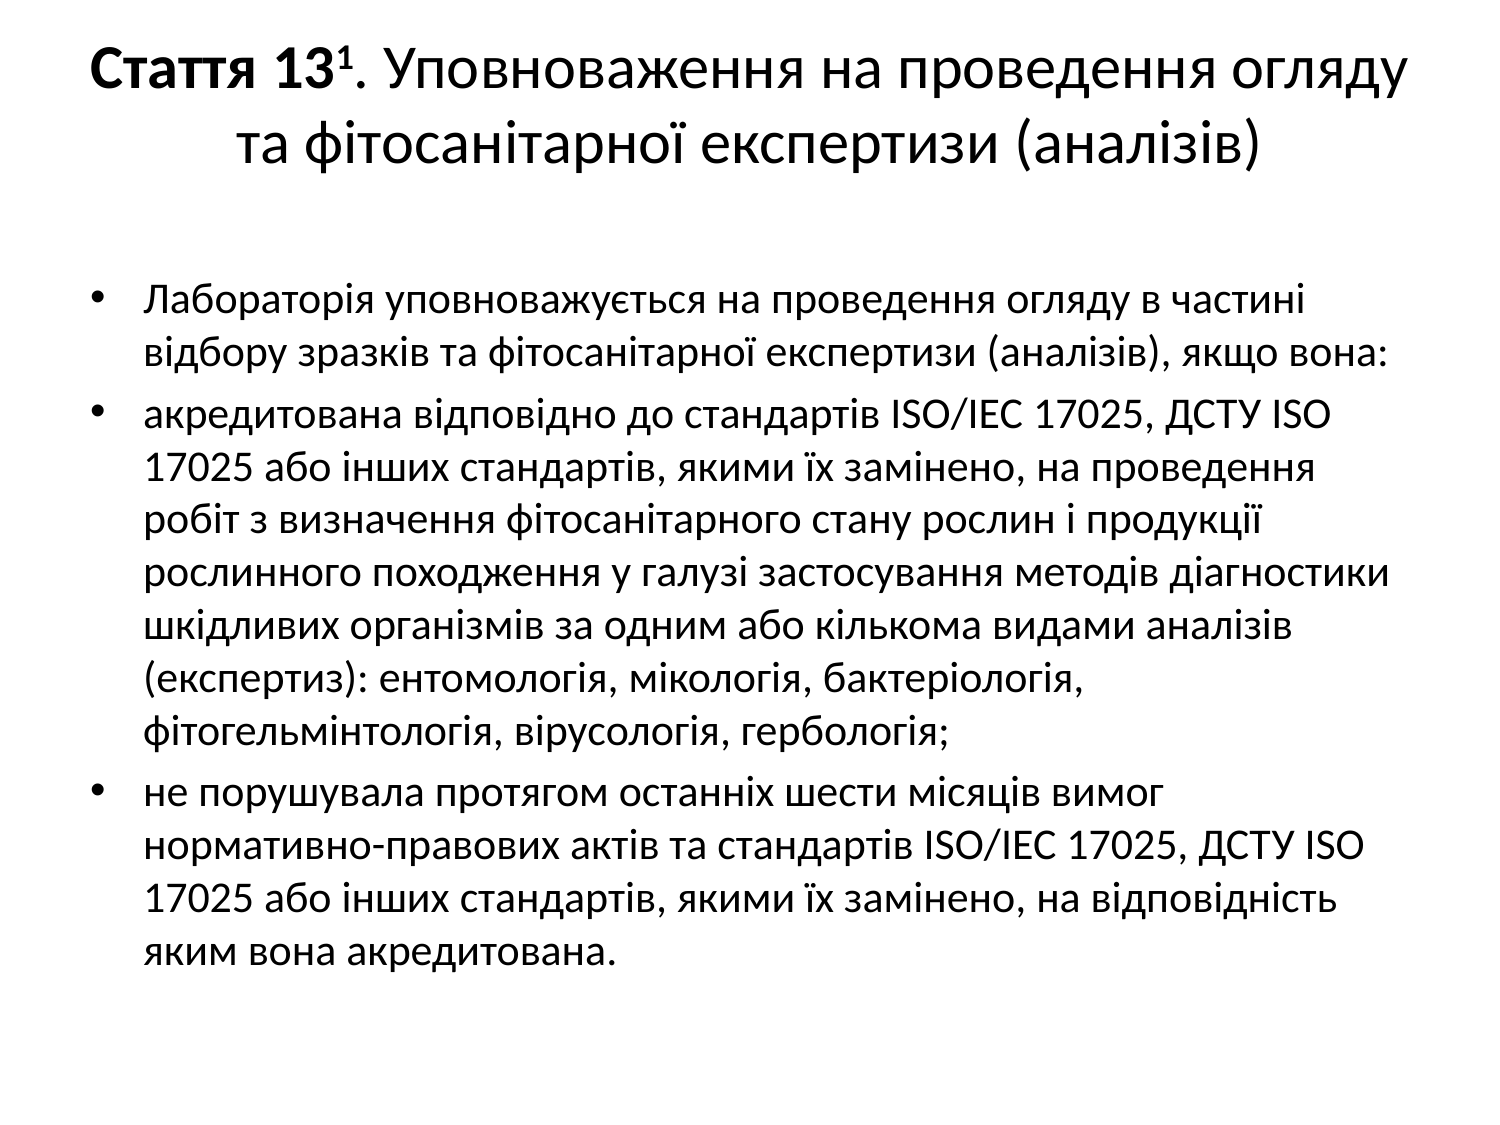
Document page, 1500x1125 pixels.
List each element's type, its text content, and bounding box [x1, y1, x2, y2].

list Лабораторія уповноважується на проведення огляду в частині відбору зразків та фітосанітарної експертизи (аналізів), якщо вона: акредитована відповідно до стандартів ISO/IEC 17025, ДСТУ ISO 17025 або інших стандартів, якими їх замінено, на проведення робіт з визначення фітосанітарного стану рослин і продукції рослинного походження у галузі застосування методів діагностики шкідливих організмів за одним або кількома видами аналізів (експертиз): ентомологія, мікологія, бактеріологія, фітогельмінтологія, вірусологія, гербологія; не порушувала протягом останніх шести місяців вимог нормативно-правових актів та стандартів ISO/IEC 17025, ДСТУ ISO 17025 або інших стандартів, якими їх замінено, на відповідність яким вона акредитована. [75, 262, 1425, 1005]
title Стаття 131. Уповноваження на проведення огляду та фітосанітарної експертизи (аналізів) [75, 45, 1425, 233]
